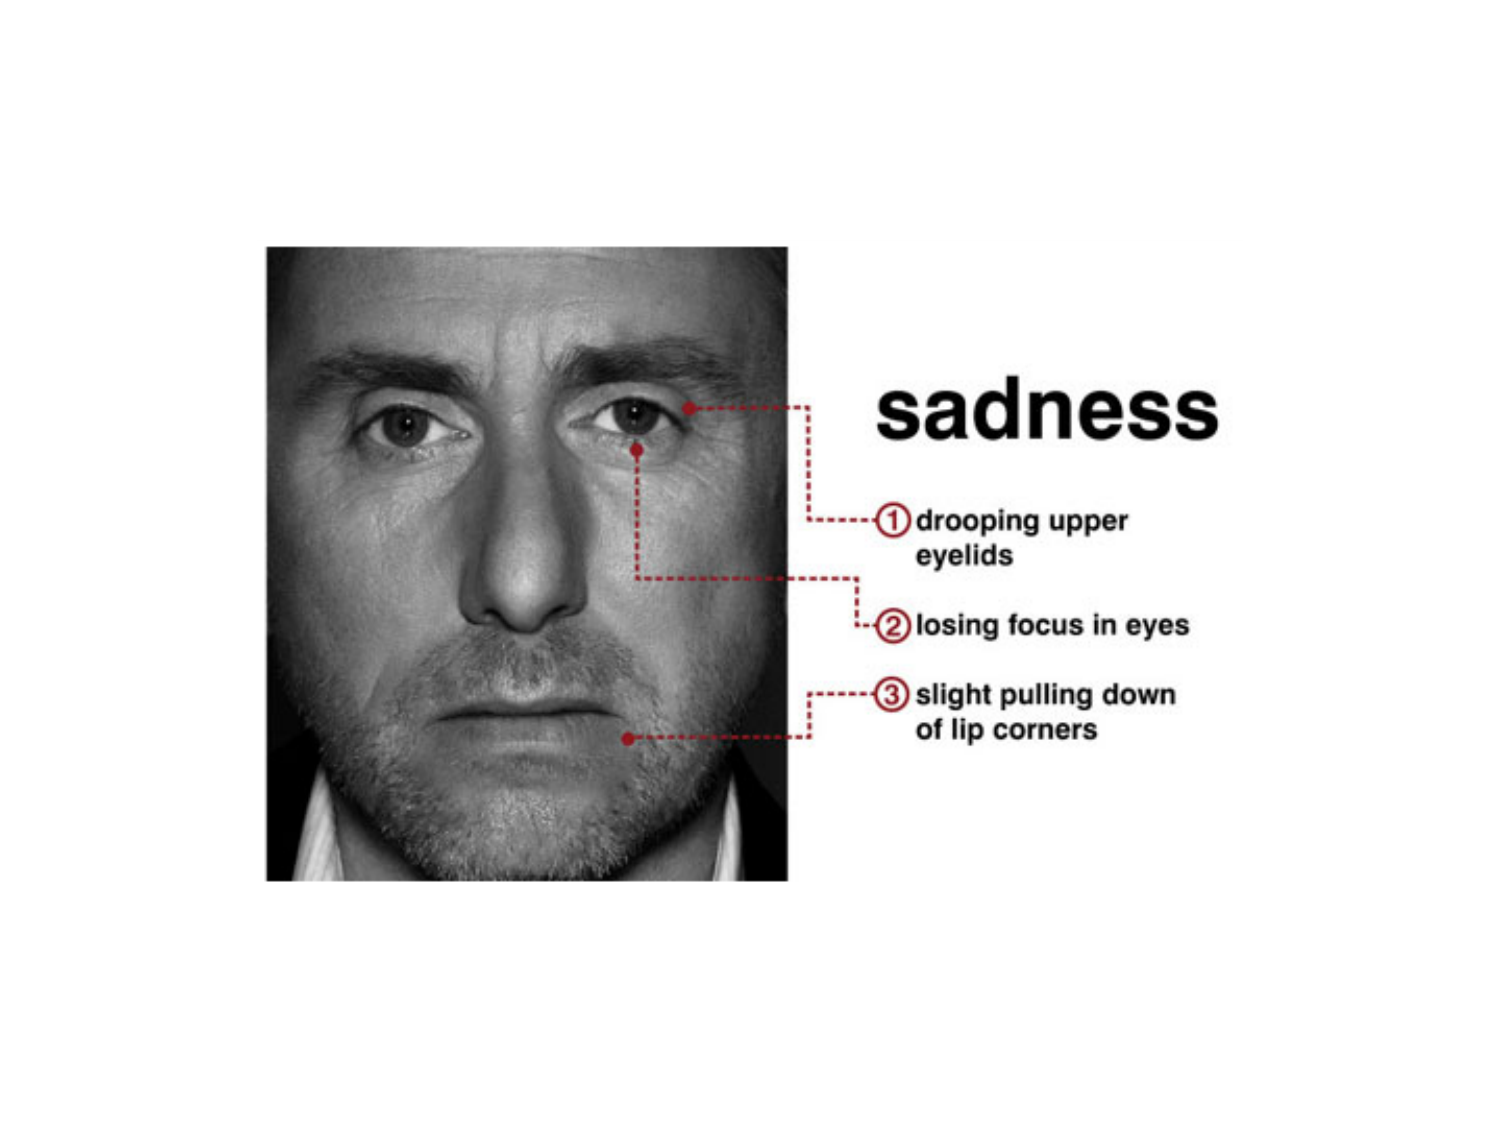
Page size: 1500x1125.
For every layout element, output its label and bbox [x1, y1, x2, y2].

picture [256, 239, 1243, 886]
